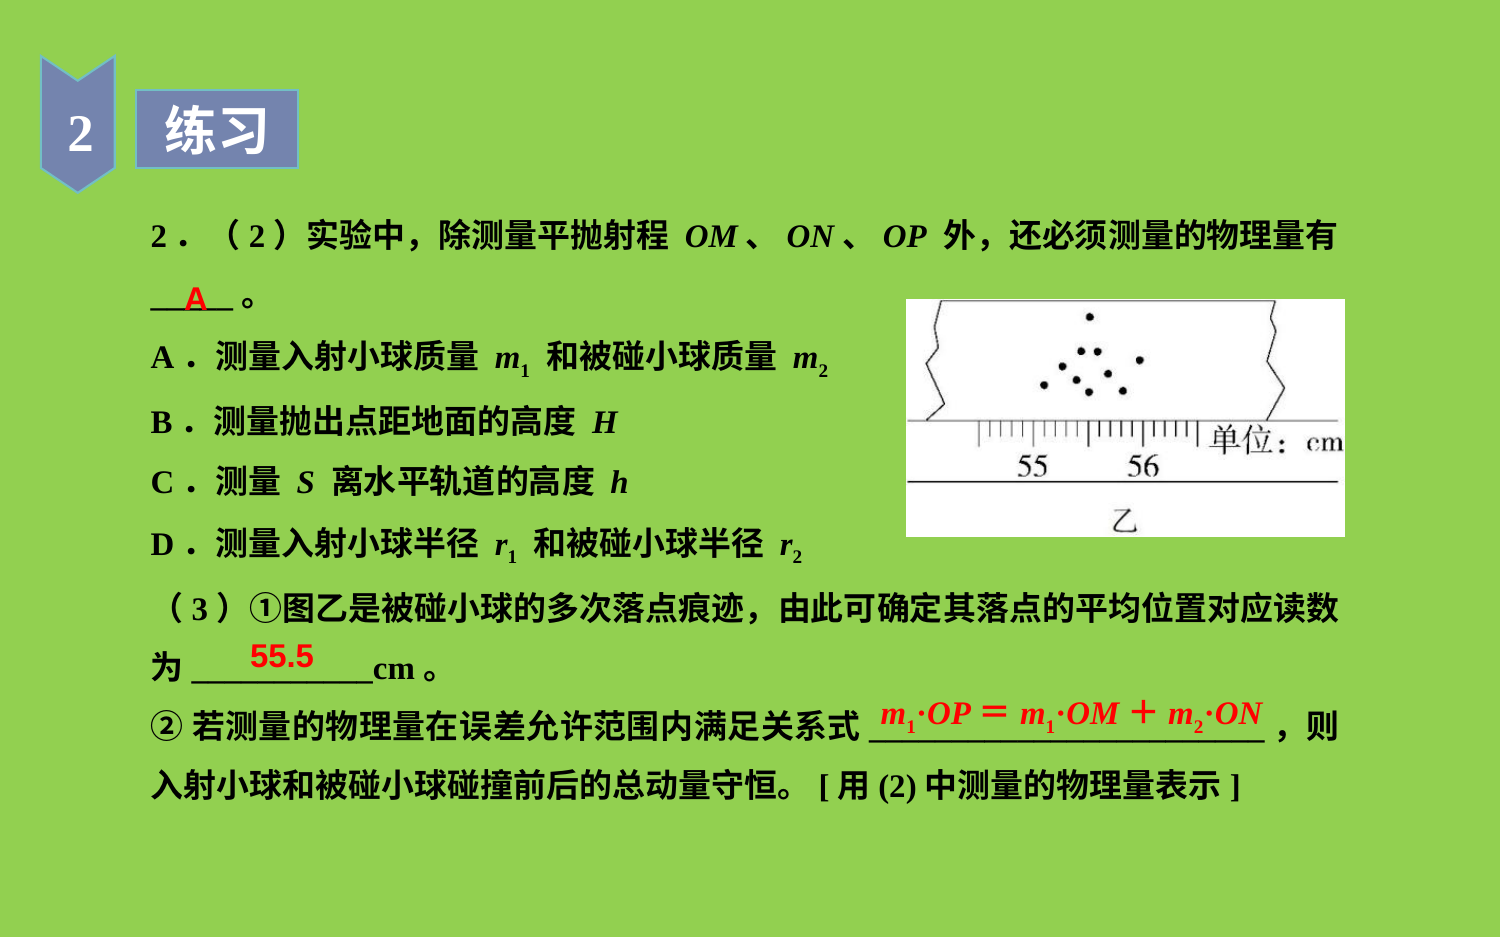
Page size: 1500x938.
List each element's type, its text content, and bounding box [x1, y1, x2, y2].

text_box 55.5 [235, 606, 334, 681]
text_box A [169, 250, 221, 325]
text_box m1·OP＝m1·OM＋m2·ON [865, 661, 1354, 745]
text_box 练习 [135, 90, 299, 169]
picture [906, 299, 1345, 538]
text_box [40, 55, 115, 194]
text_box 2．（2）实验中，除测量平抛射程 OM、ON、OP 外，还必须测量的物理量有_____。 A．测量入射小球质量 m1 和被碰小球质量 m2 B．测量抛出点距地面的高度 H C．测量 S 离水平轨道的高度 h D．测量入射小球半径 r1 和被碰小球半径 r2 （3）①图乙是被碰小球的多次落点痕迹，由此可确定其落点的平均位置对应读数为___________cm。 ②若测量的物理量在误差允许范围内满足关系式________________________，则入射小球和被碰小球碰撞前后的总动量守恒。[用(2)中测量的物理量表示] [135, 187, 1355, 821]
